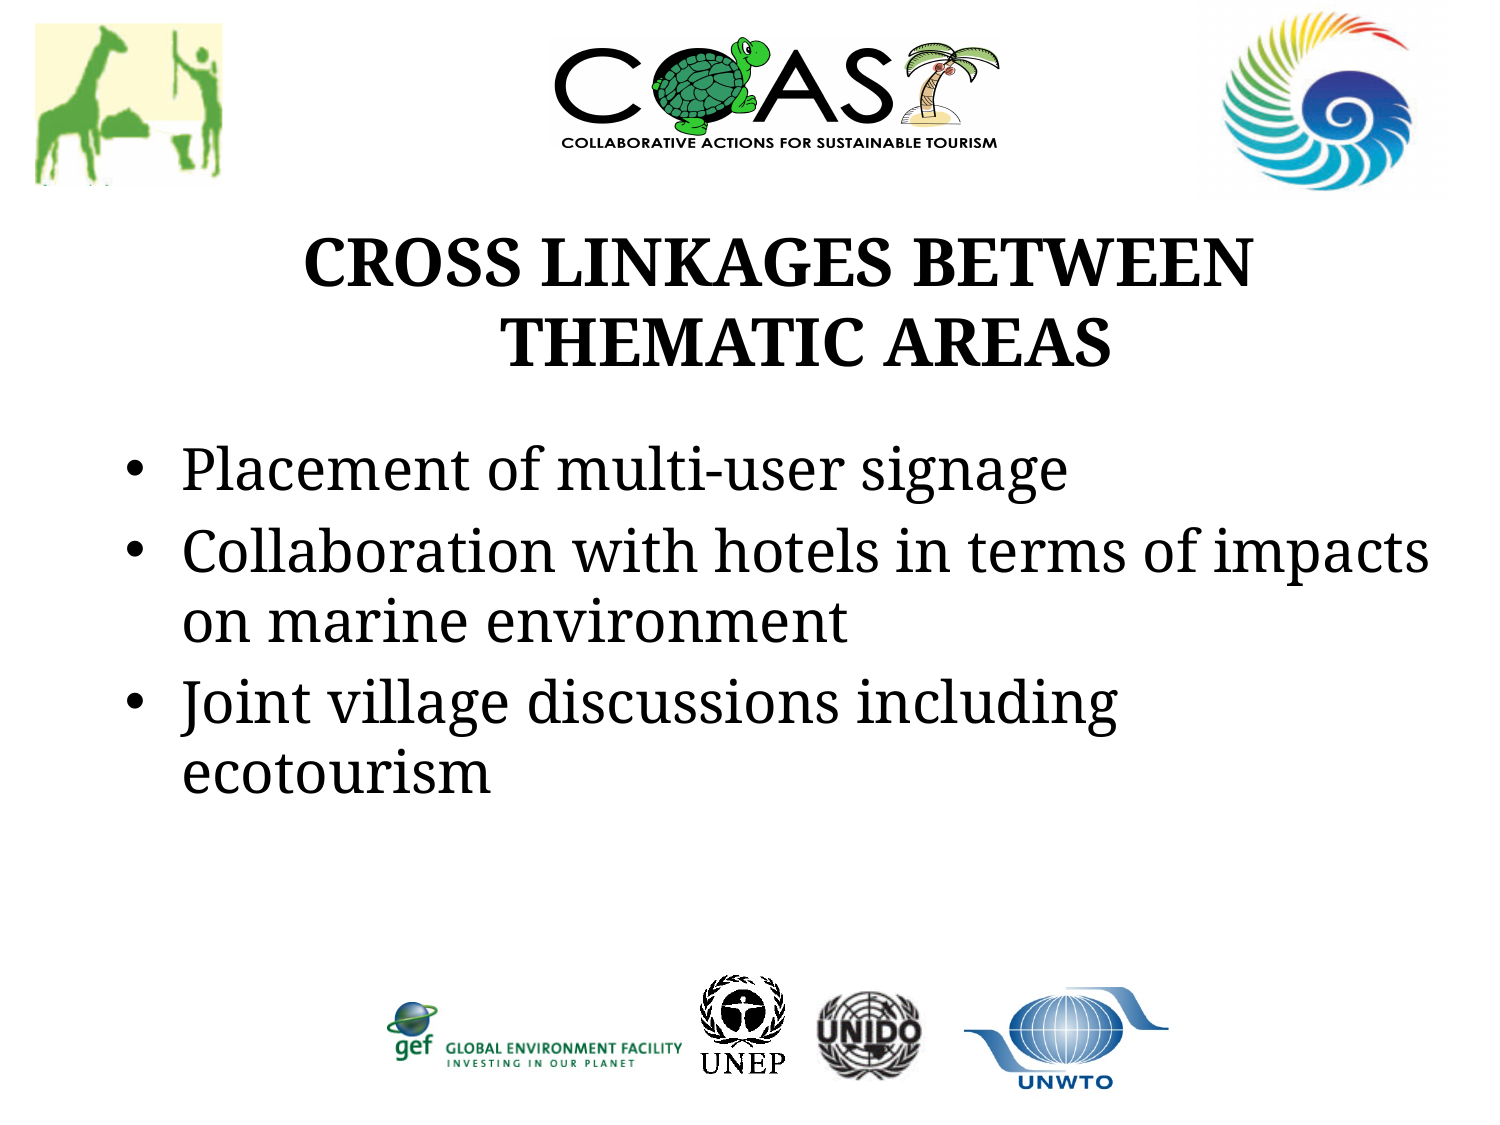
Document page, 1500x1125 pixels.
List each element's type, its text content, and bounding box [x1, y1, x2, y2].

picture [549, 37, 1000, 148]
text_box CROSS LINKAGES BETWEEN THEMATIC AREAS Placement of multi-user signage Collaboration with hotels in terms of impacts on marine environment Joint village discussions including ecotourism [35, 212, 1448, 950]
picture [800, 987, 933, 1082]
picture [699, 974, 786, 1074]
picture [1222, 0, 1423, 224]
text_box [49, 262, 1463, 378]
picture [47, 10, 210, 199]
picture [962, 987, 1172, 1107]
picture [387, 999, 682, 1075]
